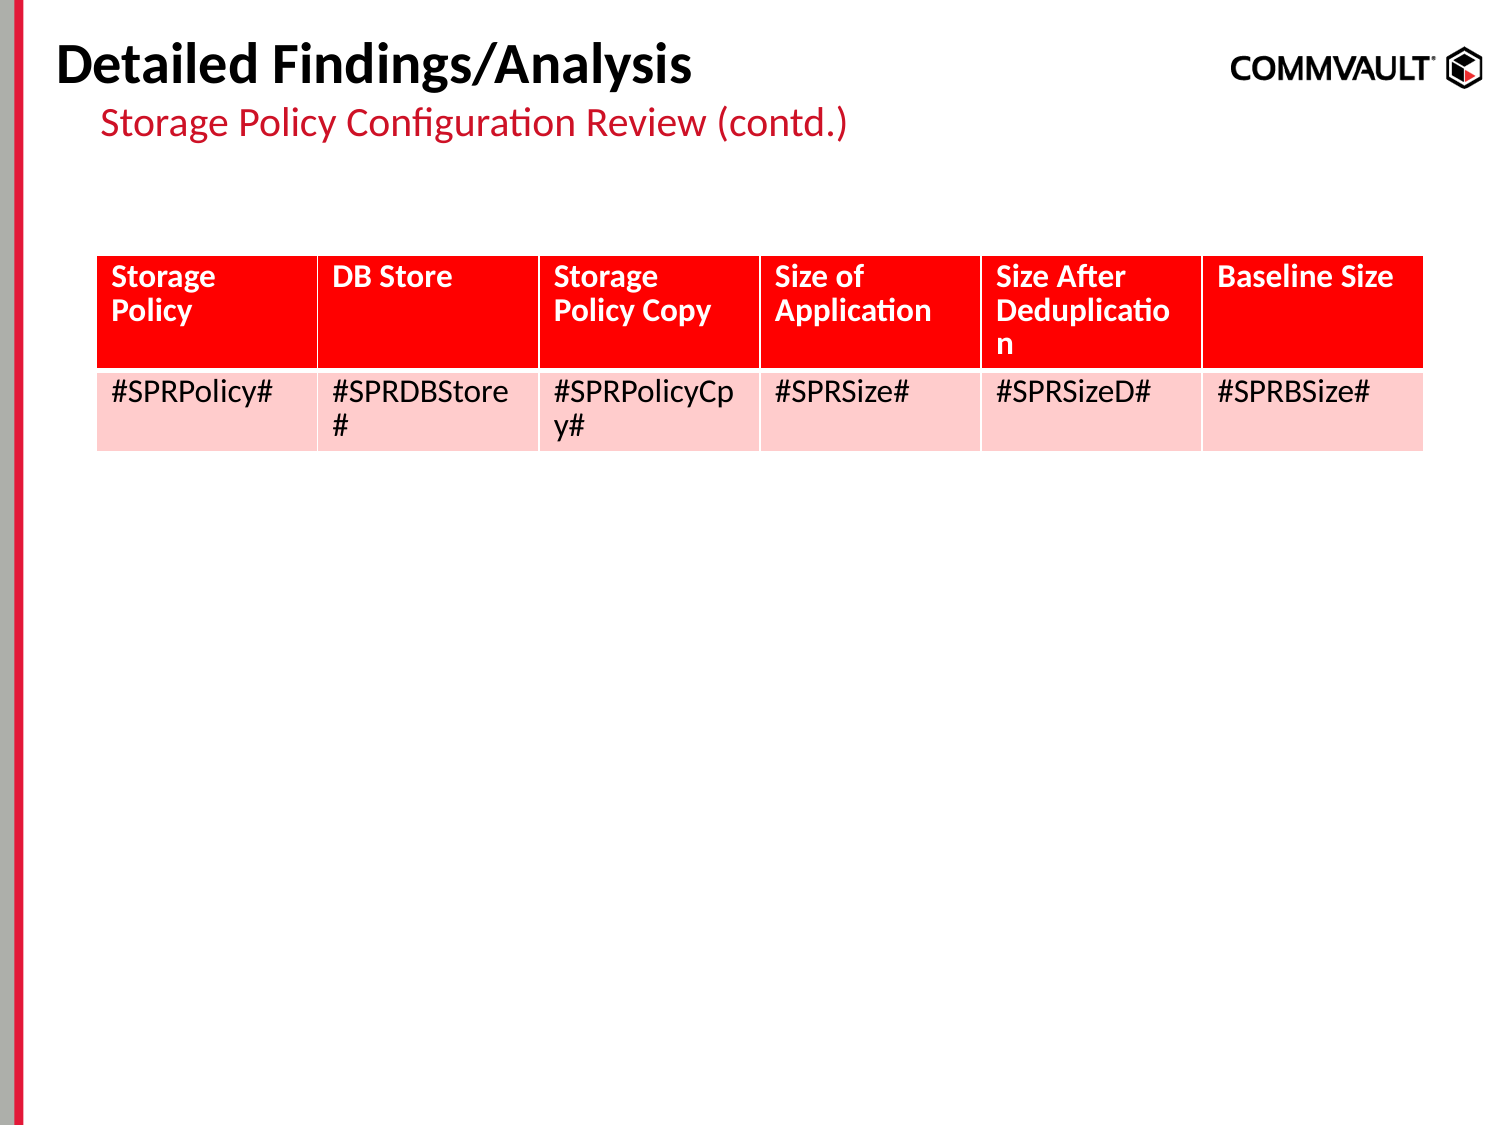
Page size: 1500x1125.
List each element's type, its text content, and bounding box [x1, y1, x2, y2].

table_cell #SPRSize# [761, 373, 980, 451]
table_header Storage Policy Copy [540, 256, 759, 368]
table_header Size of Application [761, 256, 980, 368]
table_header DB Store [318, 256, 538, 368]
table_header Storage Policy [97, 256, 317, 368]
table_cell #SPRPolicyCpy# [540, 373, 759, 451]
title Detailed Findings/Analysis [41, 30, 1247, 91]
table_header Size After Deduplication [982, 256, 1201, 368]
table_cell #SPRDBStore# [318, 373, 538, 451]
table_cell #SPRSizeD# [982, 373, 1201, 451]
text_box [24, 249, 1375, 1088]
picture [1247, 46, 1483, 89]
list Storage Policy Configuration Review (contd.) [85, 91, 1247, 150]
table_cell #SPRBSize# [1203, 373, 1423, 451]
table_cell #SPRPolicy# [97, 373, 317, 451]
table_header Baseline Size [1203, 256, 1423, 368]
